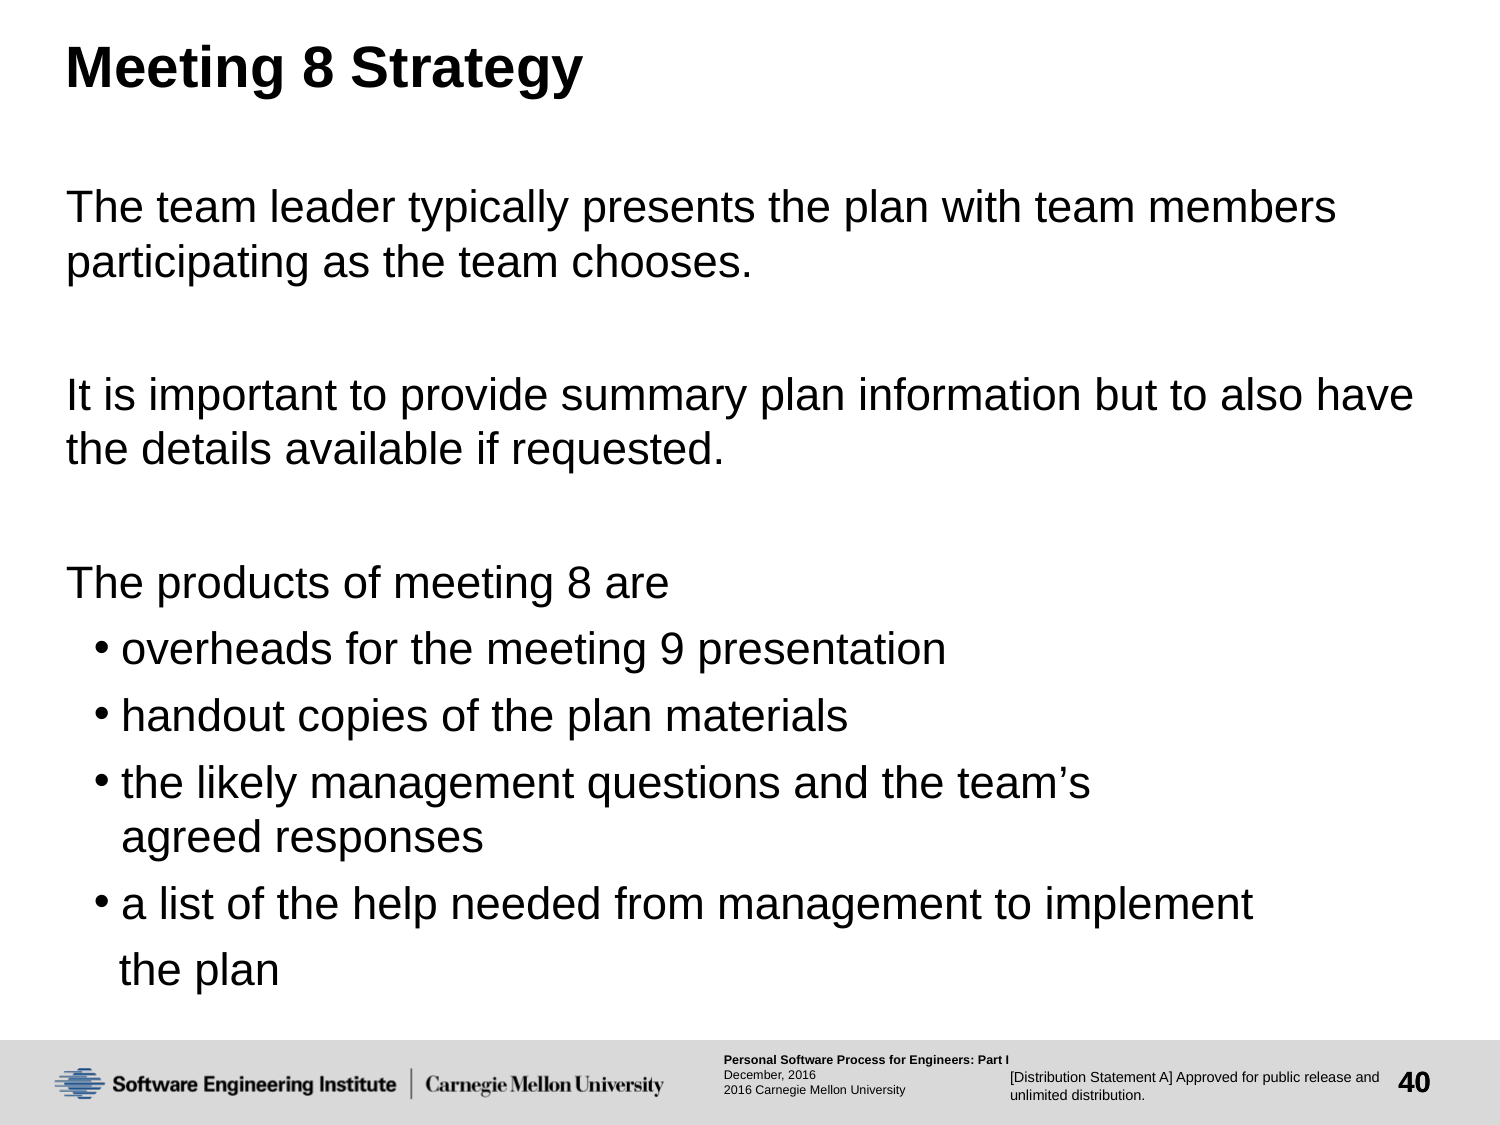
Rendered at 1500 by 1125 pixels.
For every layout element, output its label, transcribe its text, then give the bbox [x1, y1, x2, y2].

picture [46, 1061, 673, 1104]
title Meeting 8 Strategy [65, 37, 1313, 148]
list The team leader typically presents the plan with team members participating as the team chooses. It is important to provide summary plan information but to also have the details available if requested. The products of meeting 8 are overheads for the meeting 9 presentation handout copies of the plan materials the likely management questions and the team’s agreed responses a list of the help needed from management to implement the plan [65, 177, 1431, 1000]
